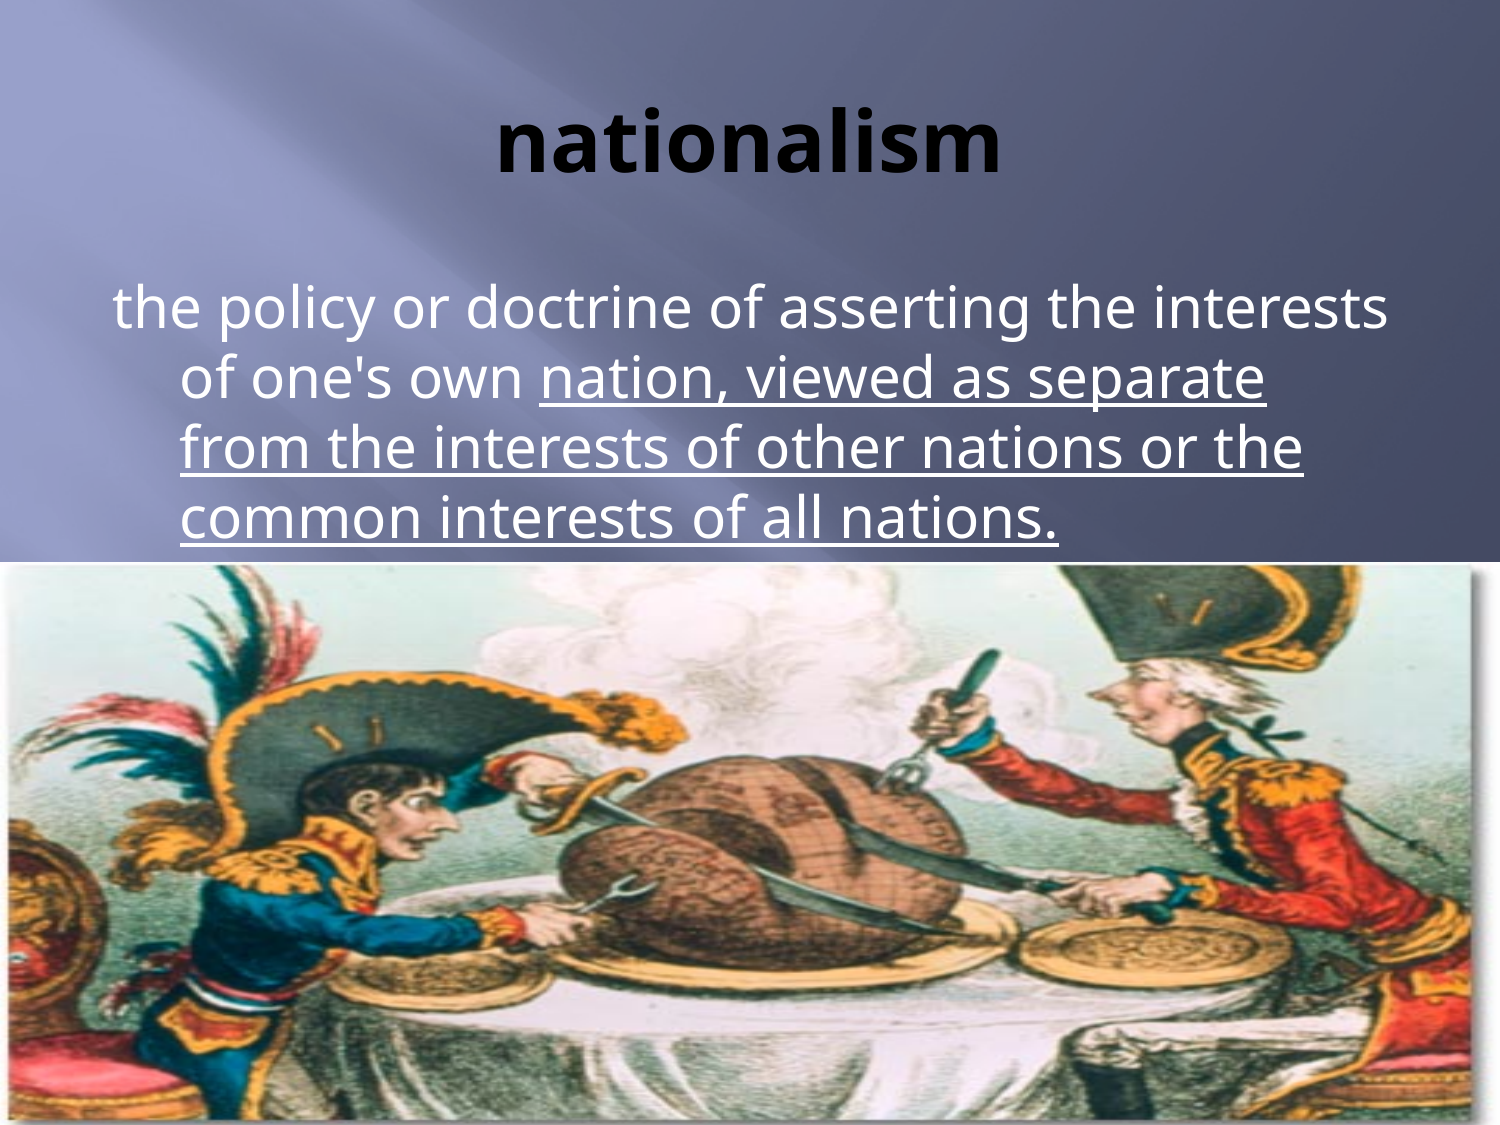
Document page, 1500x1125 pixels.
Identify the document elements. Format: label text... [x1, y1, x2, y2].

picture [0, 562, 1500, 1125]
title nationalism [75, 45, 1425, 233]
list the policy or doctrine of asserting the interests of one's own nation, viewed as separate from the interests of other nations or the common interests of all nations. [75, 262, 1425, 562]
